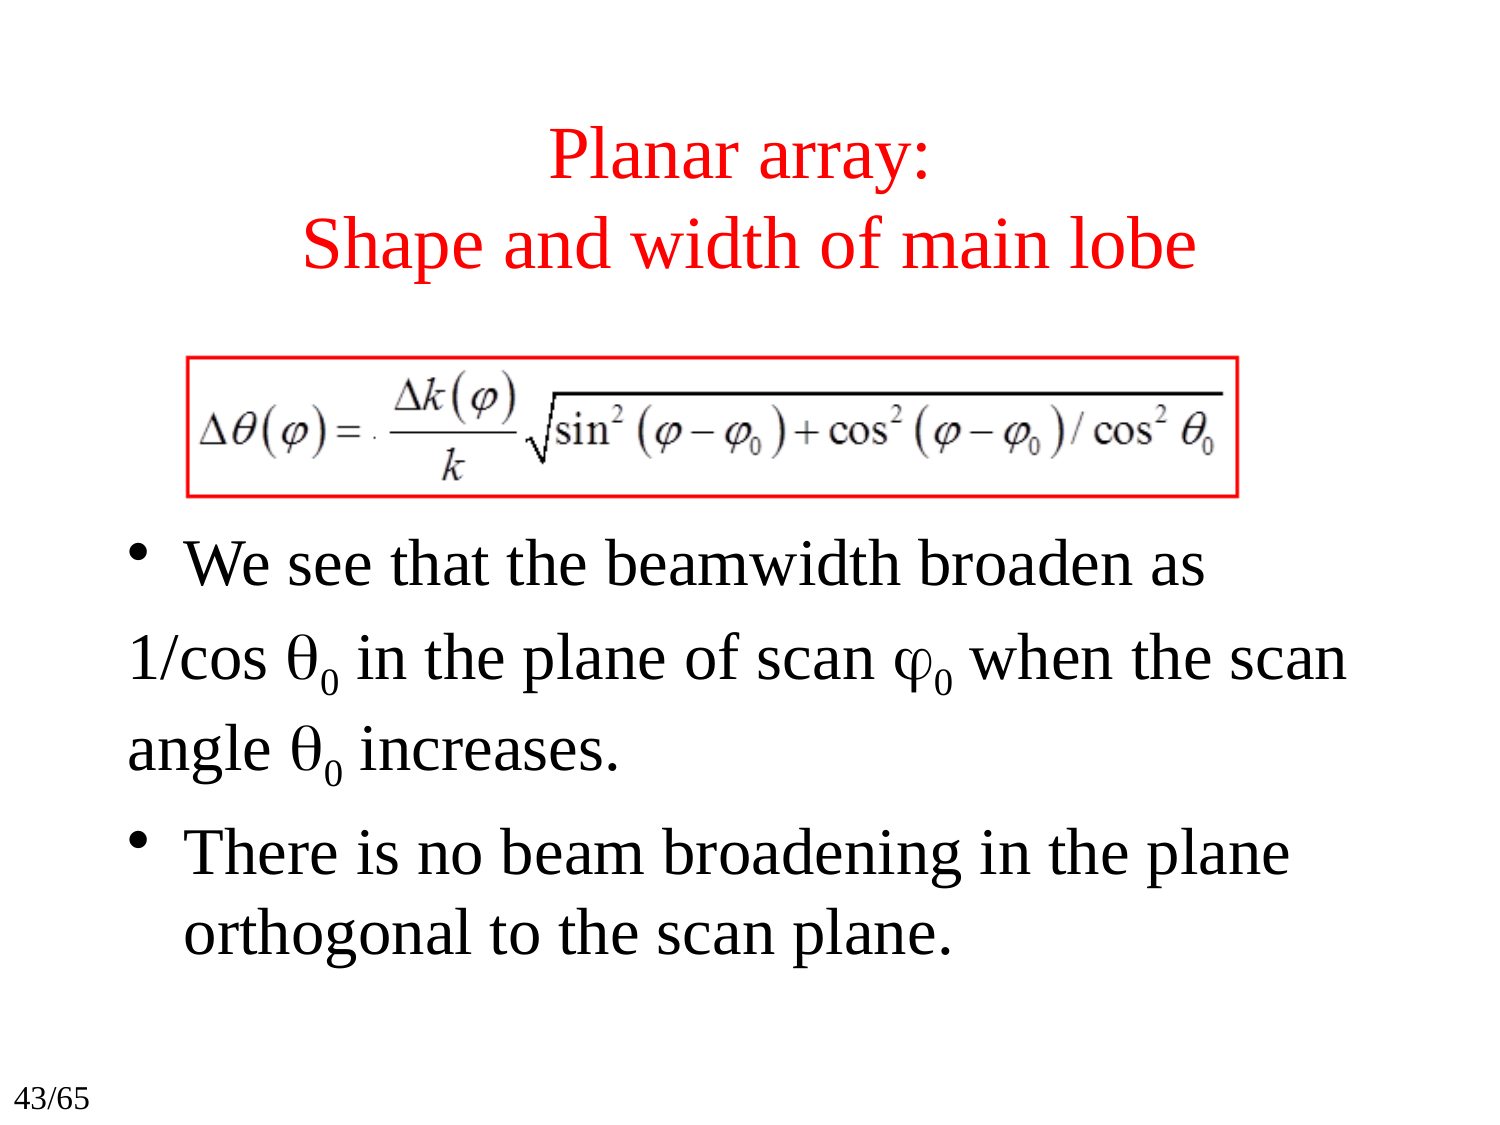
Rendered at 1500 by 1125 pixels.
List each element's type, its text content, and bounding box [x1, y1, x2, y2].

list We see that the beamwidth broaden as 1/cos 0 in the plane of scan 0 when the scan angle 0 increases. There is no beam broadening in the plane orthogonal to the scan plane. [112, 324, 1388, 1001]
title Planar array: Shape and width of main lobe [112, 99, 1388, 288]
picture [181, 349, 1243, 504]
